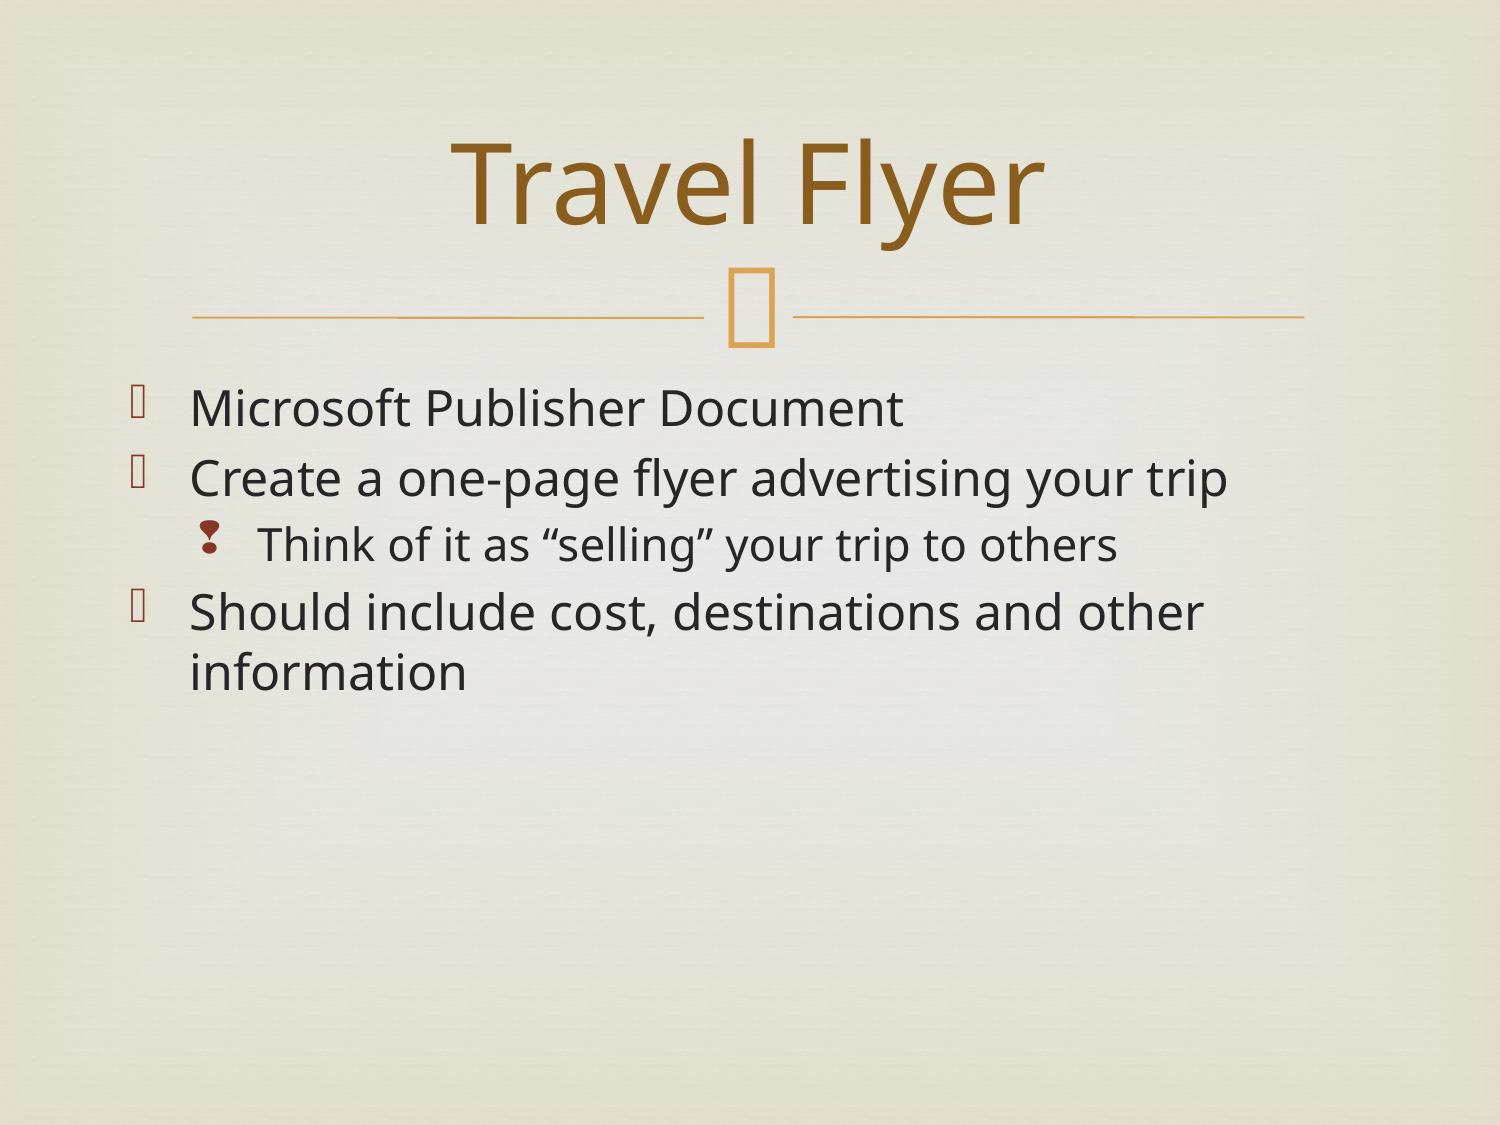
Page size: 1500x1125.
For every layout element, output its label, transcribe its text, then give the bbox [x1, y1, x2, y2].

list Microsoft Publisher Document Create a one-page flyer advertising your trip Think of it as “selling” your trip to others Should include cost, destinations and other information [114, 368, 1386, 1005]
title Travel Flyer [112, 93, 1386, 267]
